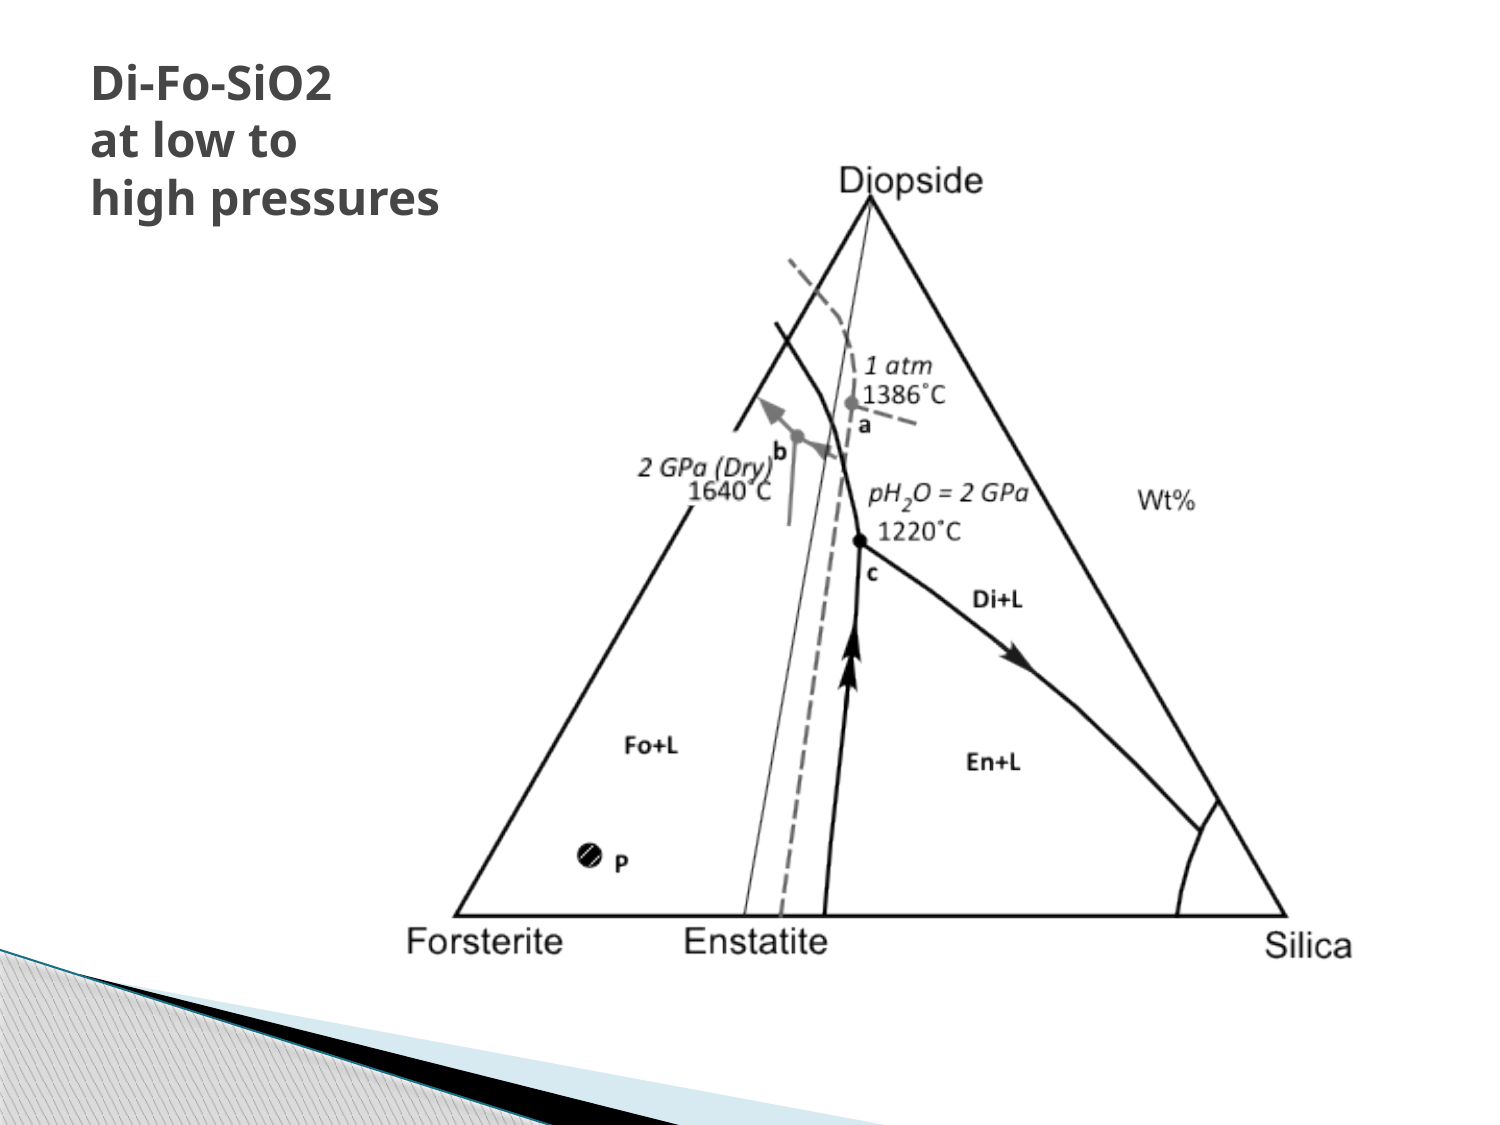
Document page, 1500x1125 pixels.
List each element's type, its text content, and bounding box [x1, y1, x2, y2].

title Di-Fo-SiO2 at low to high pressures [75, 45, 1425, 233]
picture [406, 158, 1358, 967]
